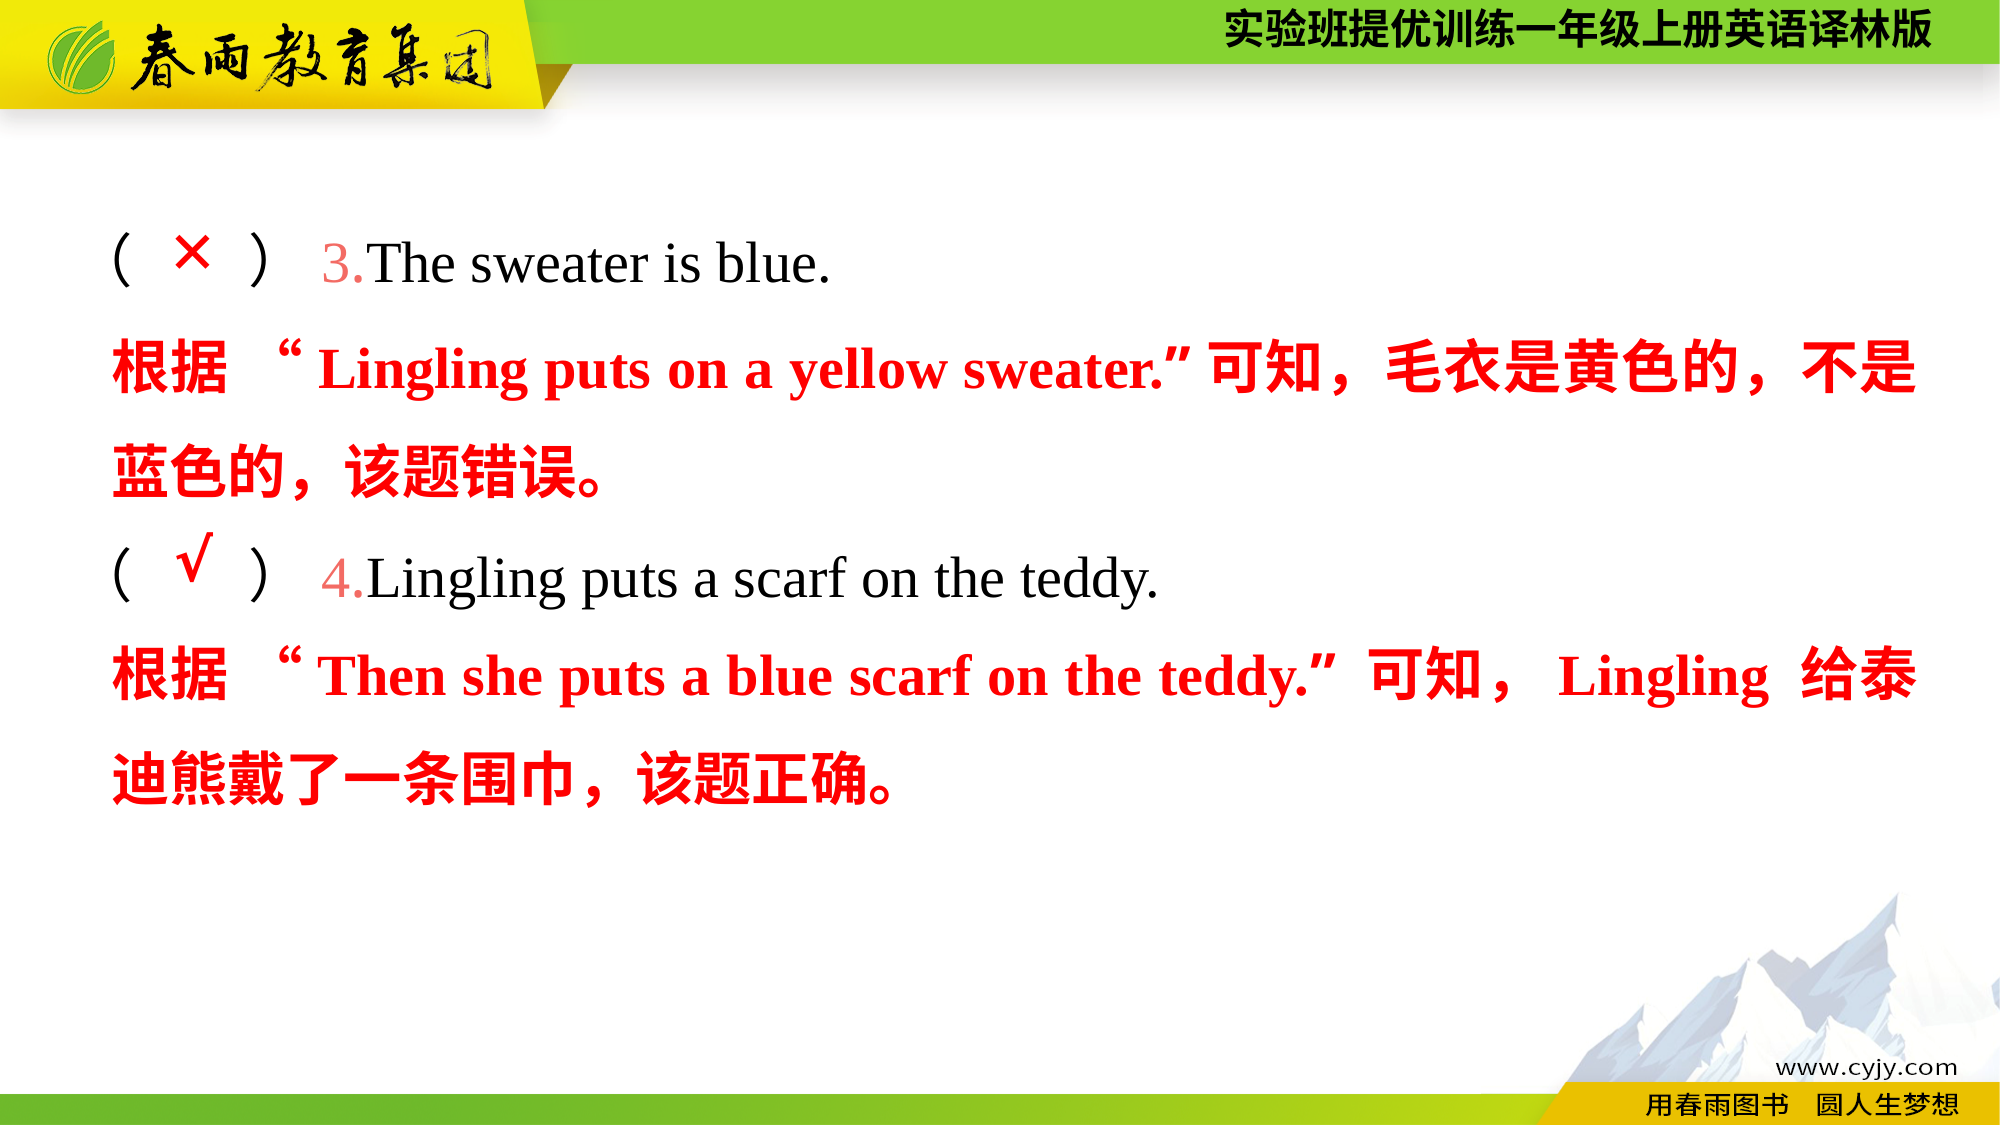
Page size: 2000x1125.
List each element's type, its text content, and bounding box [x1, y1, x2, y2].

list （ ）3.The sweater is blue. （ ）4.Lingling puts a scarf on the teddy. [59, 181, 1944, 621]
text_box 根据 “Lingling puts on a yellow sweater.”可知，毛衣是黄色的，不是蓝色的，该题错误。 [96, 288, 1933, 513]
text_box 根据 “Then she puts a blue scarf on the teddy.” 可知，Lingling 给泰迪熊戴了一条围巾，该题正确。 [96, 595, 1933, 820]
text_box √ [159, 515, 229, 600]
text_box ✕ [153, 208, 232, 293]
picture [0, 0, 2000, 1125]
